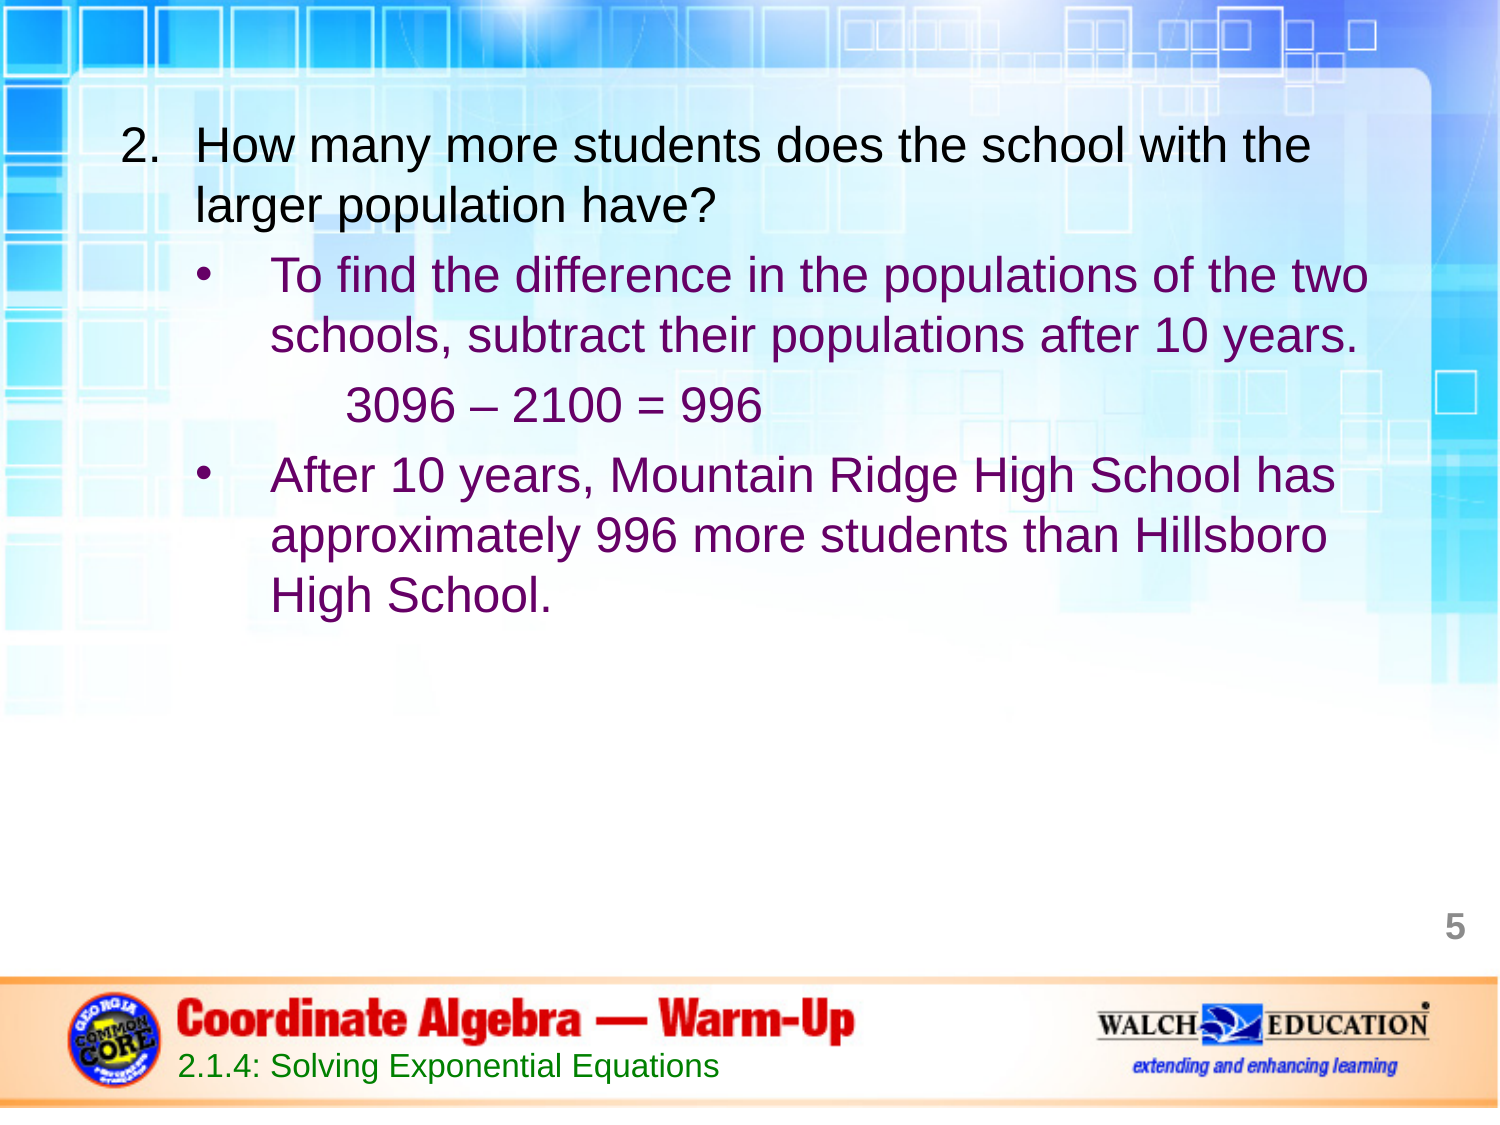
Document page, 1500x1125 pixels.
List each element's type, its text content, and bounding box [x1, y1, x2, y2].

picture [0, 0, 1500, 1108]
slide_number 5 [1361, 901, 1481, 949]
subtitle How many more students does the school with the larger population have? To find the difference in the populations of the two schools, subtract their populations after 10 years. 3096 – 2100 = 996 After 10 years, Mountain Ridge High School has approximately 996 more students than Hillsboro High School. [105, 105, 1394, 925]
list 2.1.4: Solving Exponential Equations [162, 1036, 1070, 1080]
